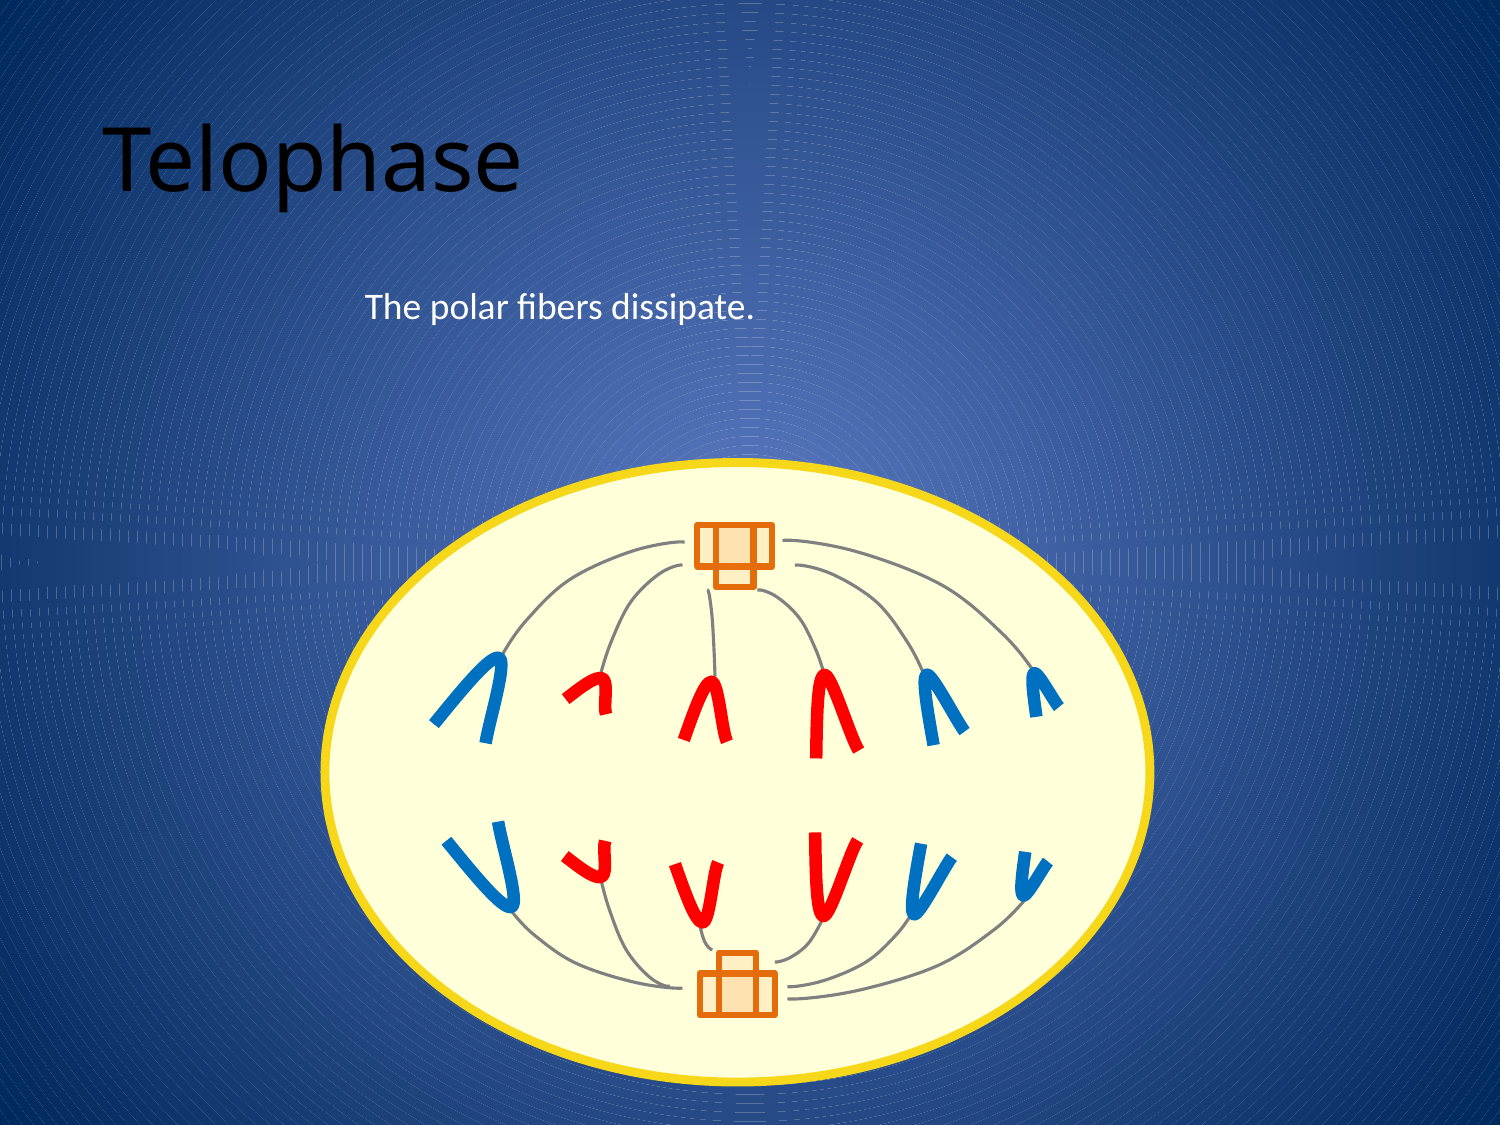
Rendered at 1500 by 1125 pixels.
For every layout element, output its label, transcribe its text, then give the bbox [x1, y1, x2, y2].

text_box [445, 821, 515, 908]
text_box [607, 564, 683, 649]
text_box [762, 594, 817, 649]
text_box [1020, 851, 1049, 897]
text_box [814, 832, 859, 917]
text_box [787, 913, 912, 988]
text_box [794, 564, 913, 649]
text_box Telophase [87, 62, 650, 250]
text_box [511, 911, 683, 990]
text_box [697, 524, 773, 588]
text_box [449, 651, 1053, 757]
text_box [564, 840, 607, 878]
text_box The polar fibers dissipate. [350, 274, 775, 335]
text_box [707, 596, 715, 649]
text_box [787, 899, 1026, 1000]
text_box [911, 843, 953, 916]
text_box [779, 916, 825, 963]
text_box [599, 878, 670, 988]
text_box [322, 460, 1153, 1085]
text_box [674, 862, 719, 924]
text_box [782, 539, 1018, 649]
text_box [699, 952, 776, 1016]
text_box [504, 541, 685, 649]
text_box [699, 924, 713, 950]
